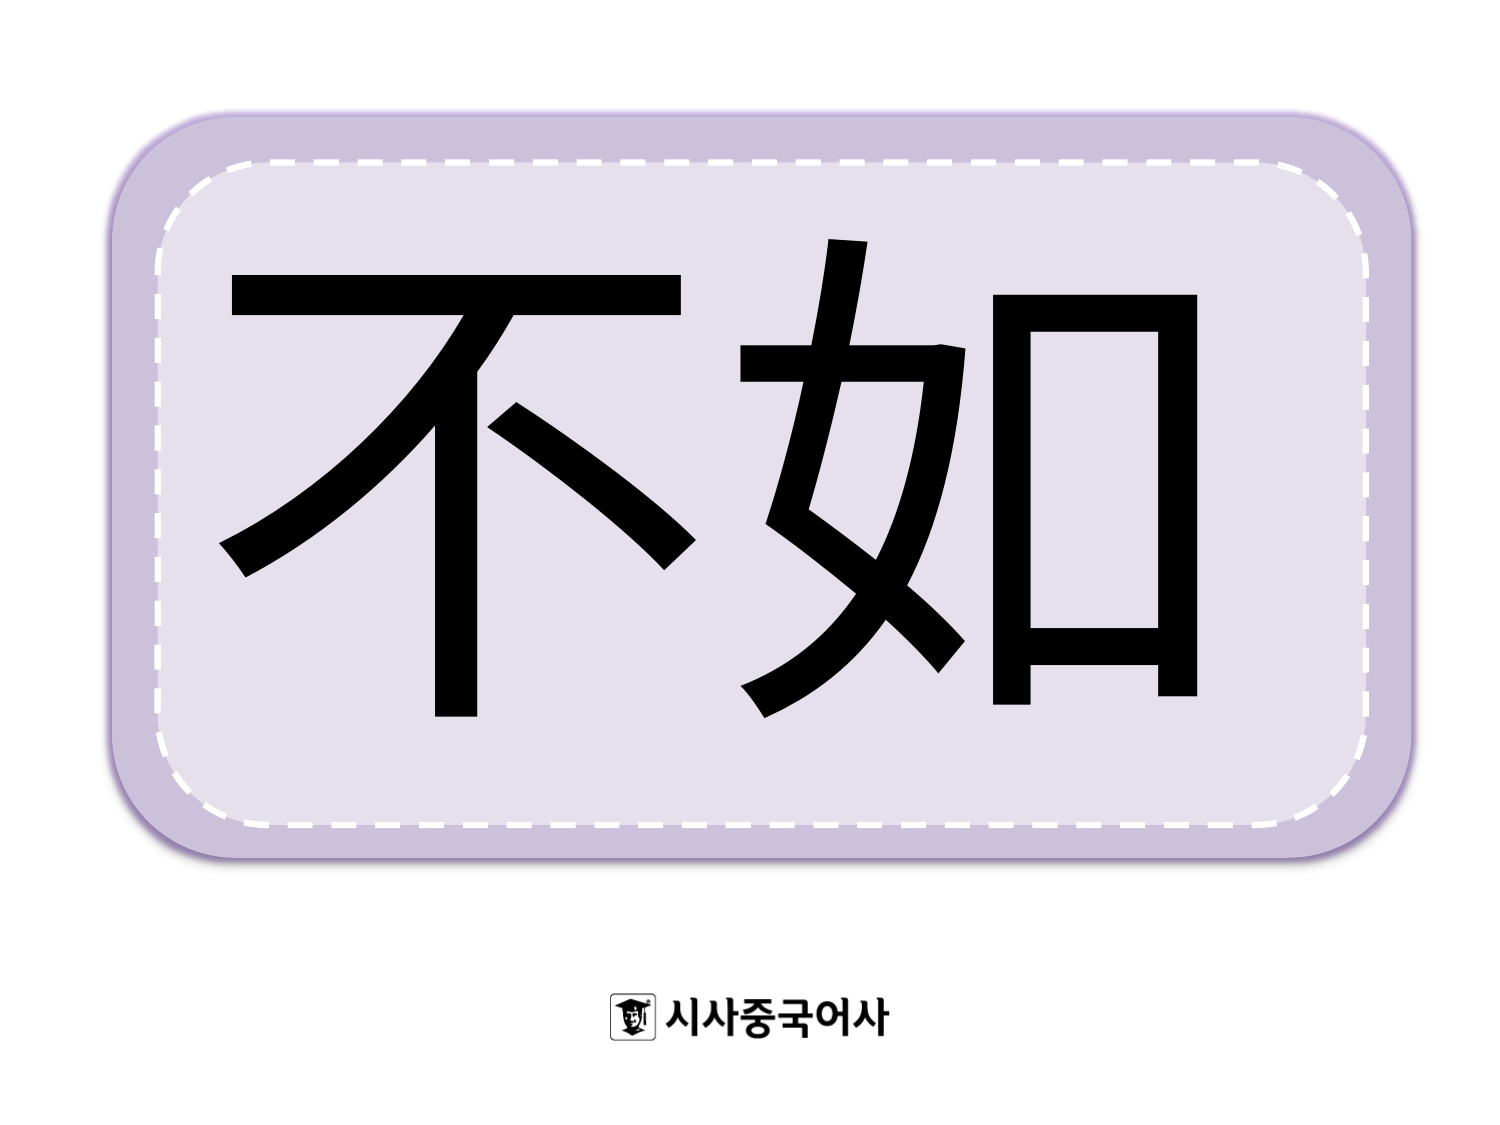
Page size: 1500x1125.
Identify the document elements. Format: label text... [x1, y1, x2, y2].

picture [602, 987, 898, 1047]
text_box 不如 [171, 137, 1380, 800]
text_box [162, 160, 1371, 824]
